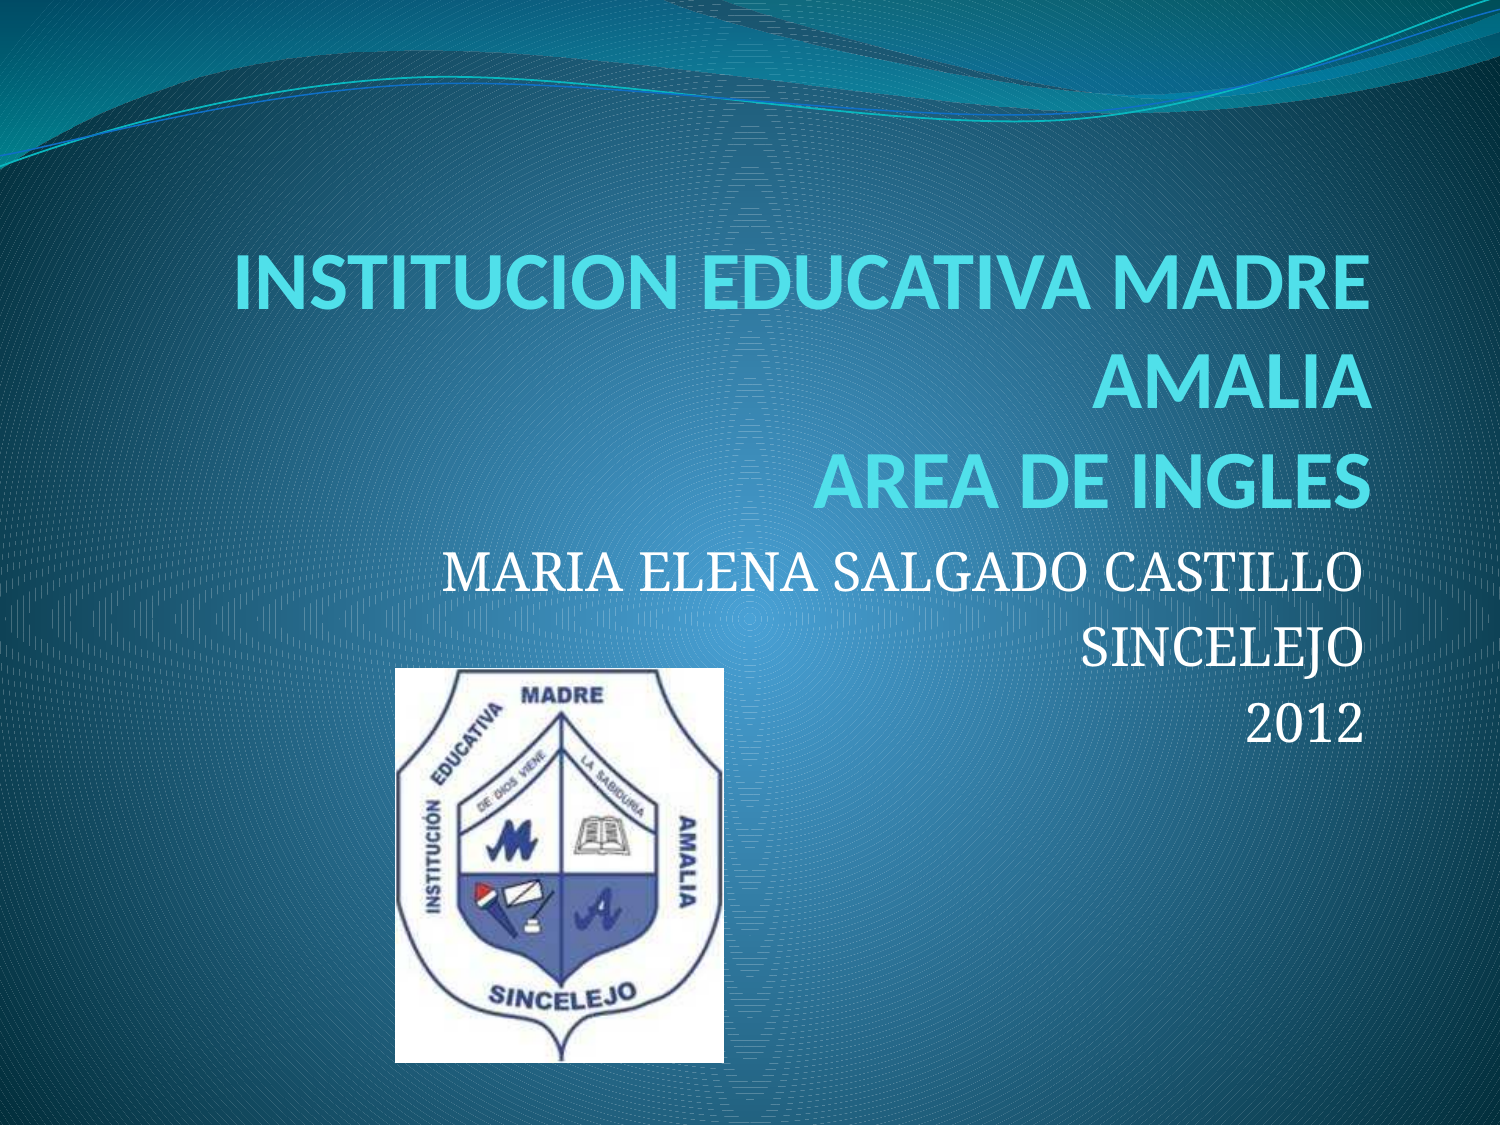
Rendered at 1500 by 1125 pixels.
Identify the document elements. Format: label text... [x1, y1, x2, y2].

text_box [25, 0, 288, 164]
title INSTITUCION EDUCATIVA MADRE AMALIA AREA DE INGLES [87, 224, 1376, 525]
picture [395, 668, 724, 1063]
subtitle MARIA ELENA SALGADO CASTILLO SINCELEJO 2012 [87, 529, 1376, 818]
